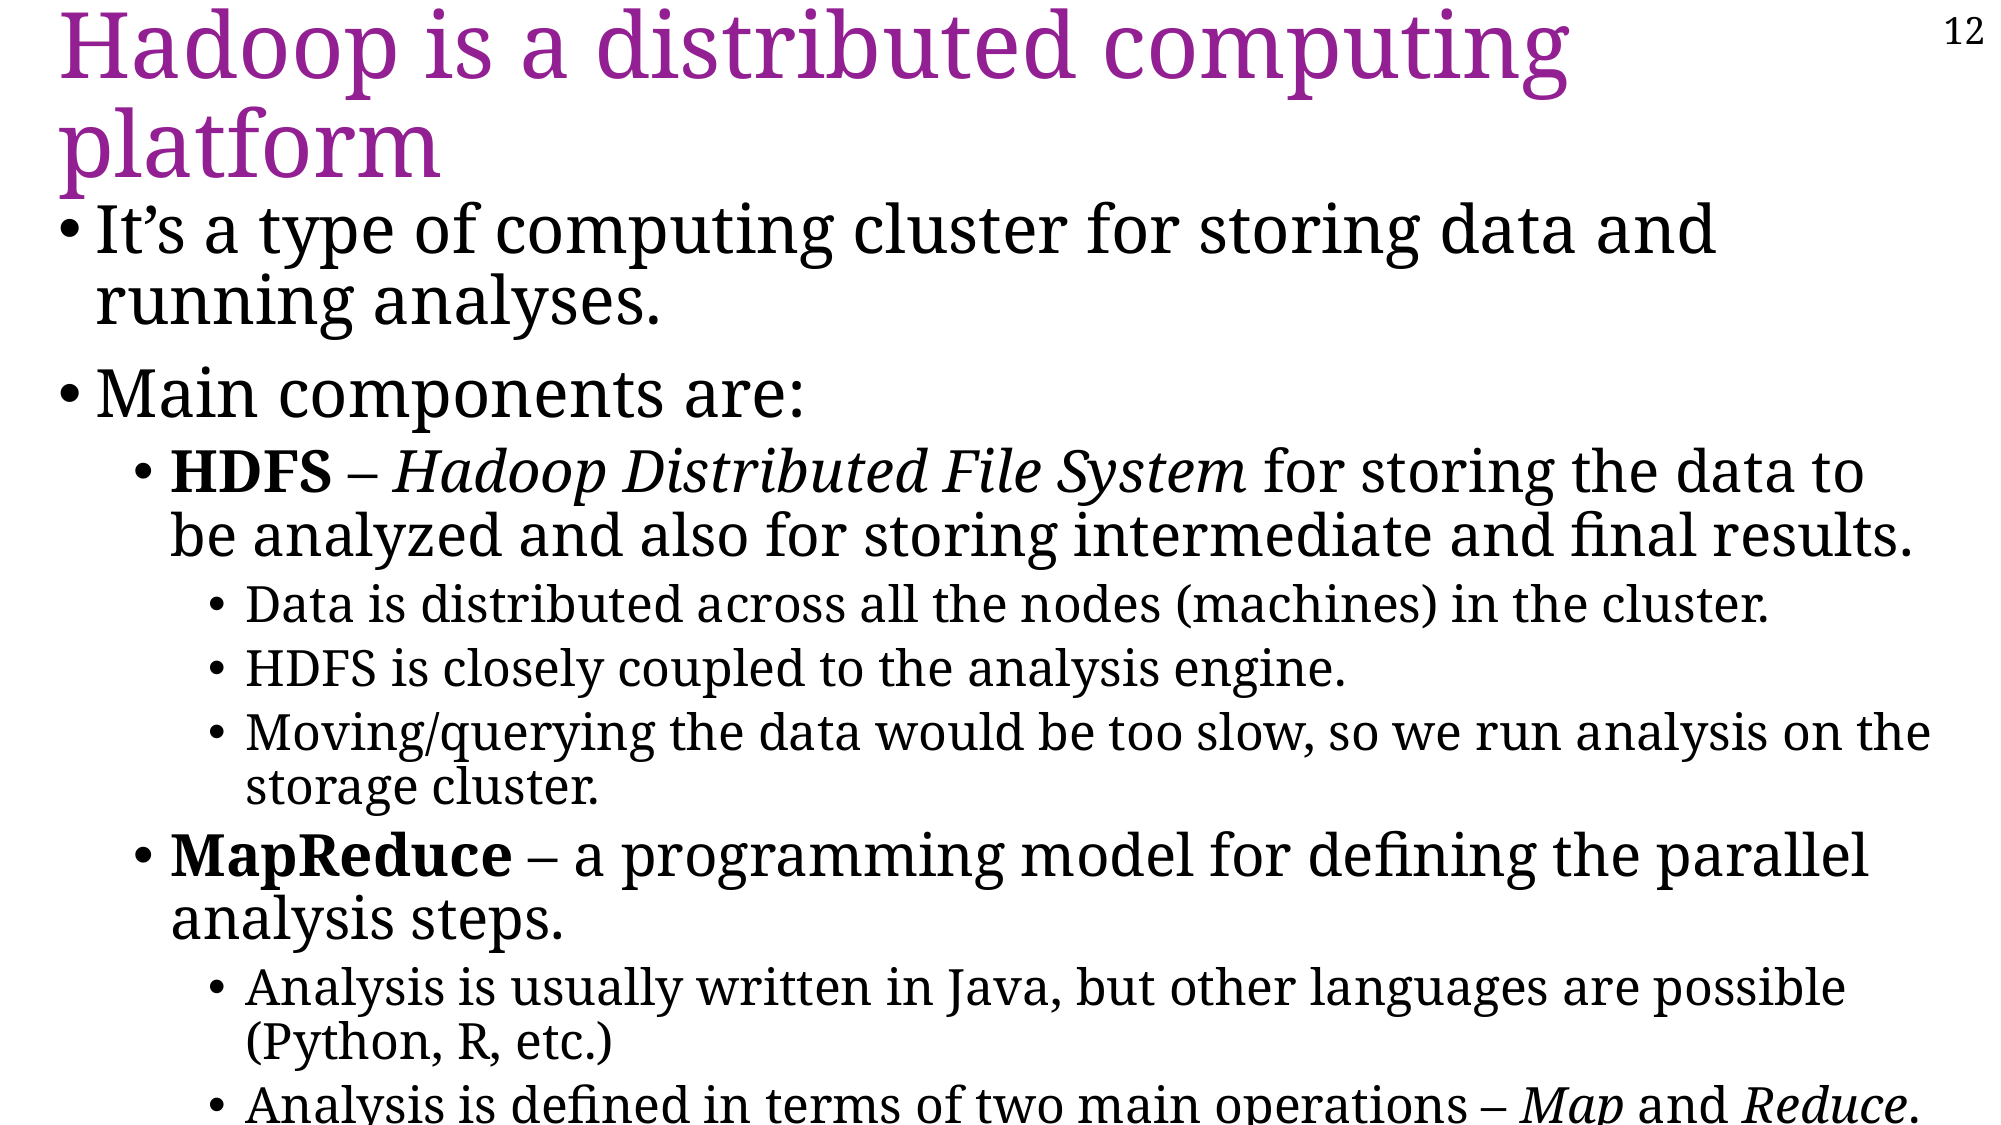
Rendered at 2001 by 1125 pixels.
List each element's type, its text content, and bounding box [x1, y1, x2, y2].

title Hadoop is a distributed computing platform [43, 25, 1953, 171]
list It’s a type of computing cluster for storing data and running analyses. Main components are: HDFS – Hadoop Distributed File System for storing the data to be analyzed and also for storing intermediate and final results. Data is distributed across all the nodes (machines) in the cluster. HDFS is closely coupled to the analysis engine. Moving/querying the data would be too slow, so we run analysis on the storage cluster. MapReduce – a programming model for defining the parallel analysis steps. Analysis is usually written in Java, but other languages are possible (Python, R, etc.) Analysis is defined in terms of two main operations – Map and Reduce. Based on a 2004 Google article: https://research.google/pubs/pub62/ [43, 188, 1953, 1106]
